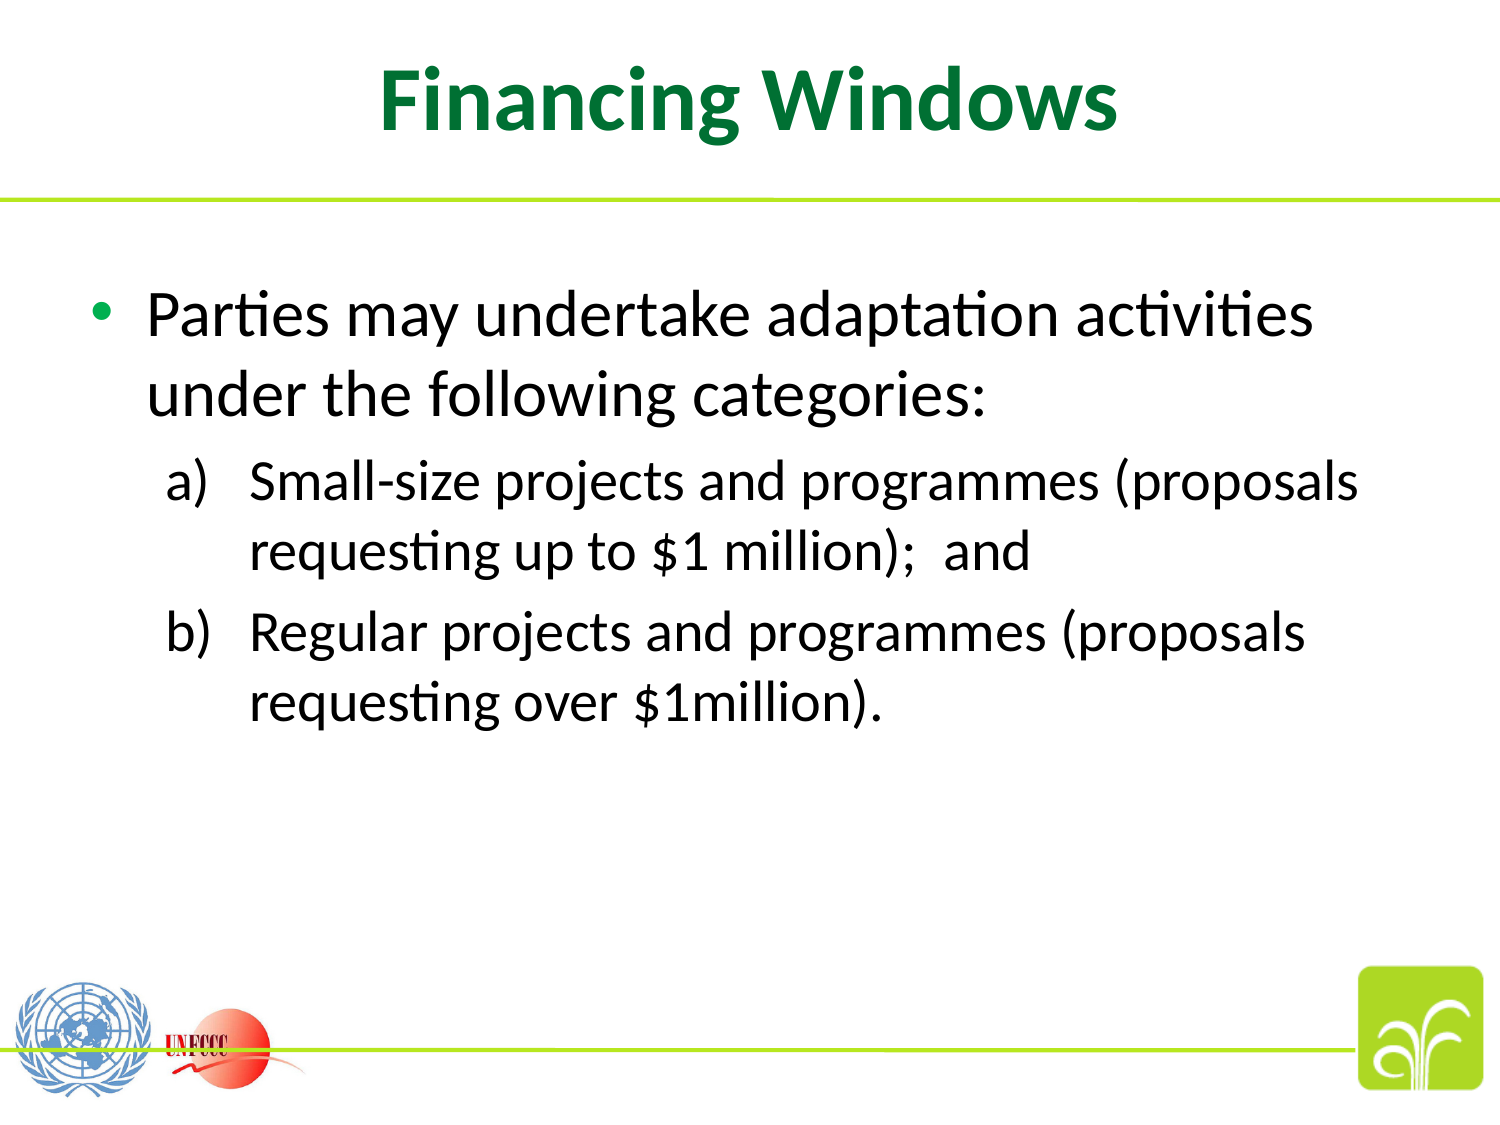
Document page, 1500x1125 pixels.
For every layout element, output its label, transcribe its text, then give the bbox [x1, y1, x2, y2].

picture [12, 1053, 313, 1107]
picture [12, 974, 313, 1047]
title Financing Windows [74, 0, 1426, 188]
list Parties may undertake adaptation activities under the following categories: Small-size projects and programmes (proposals requesting up to $1 million); and Regular projects and programmes (proposals requesting over $1million). [74, 262, 1426, 1006]
